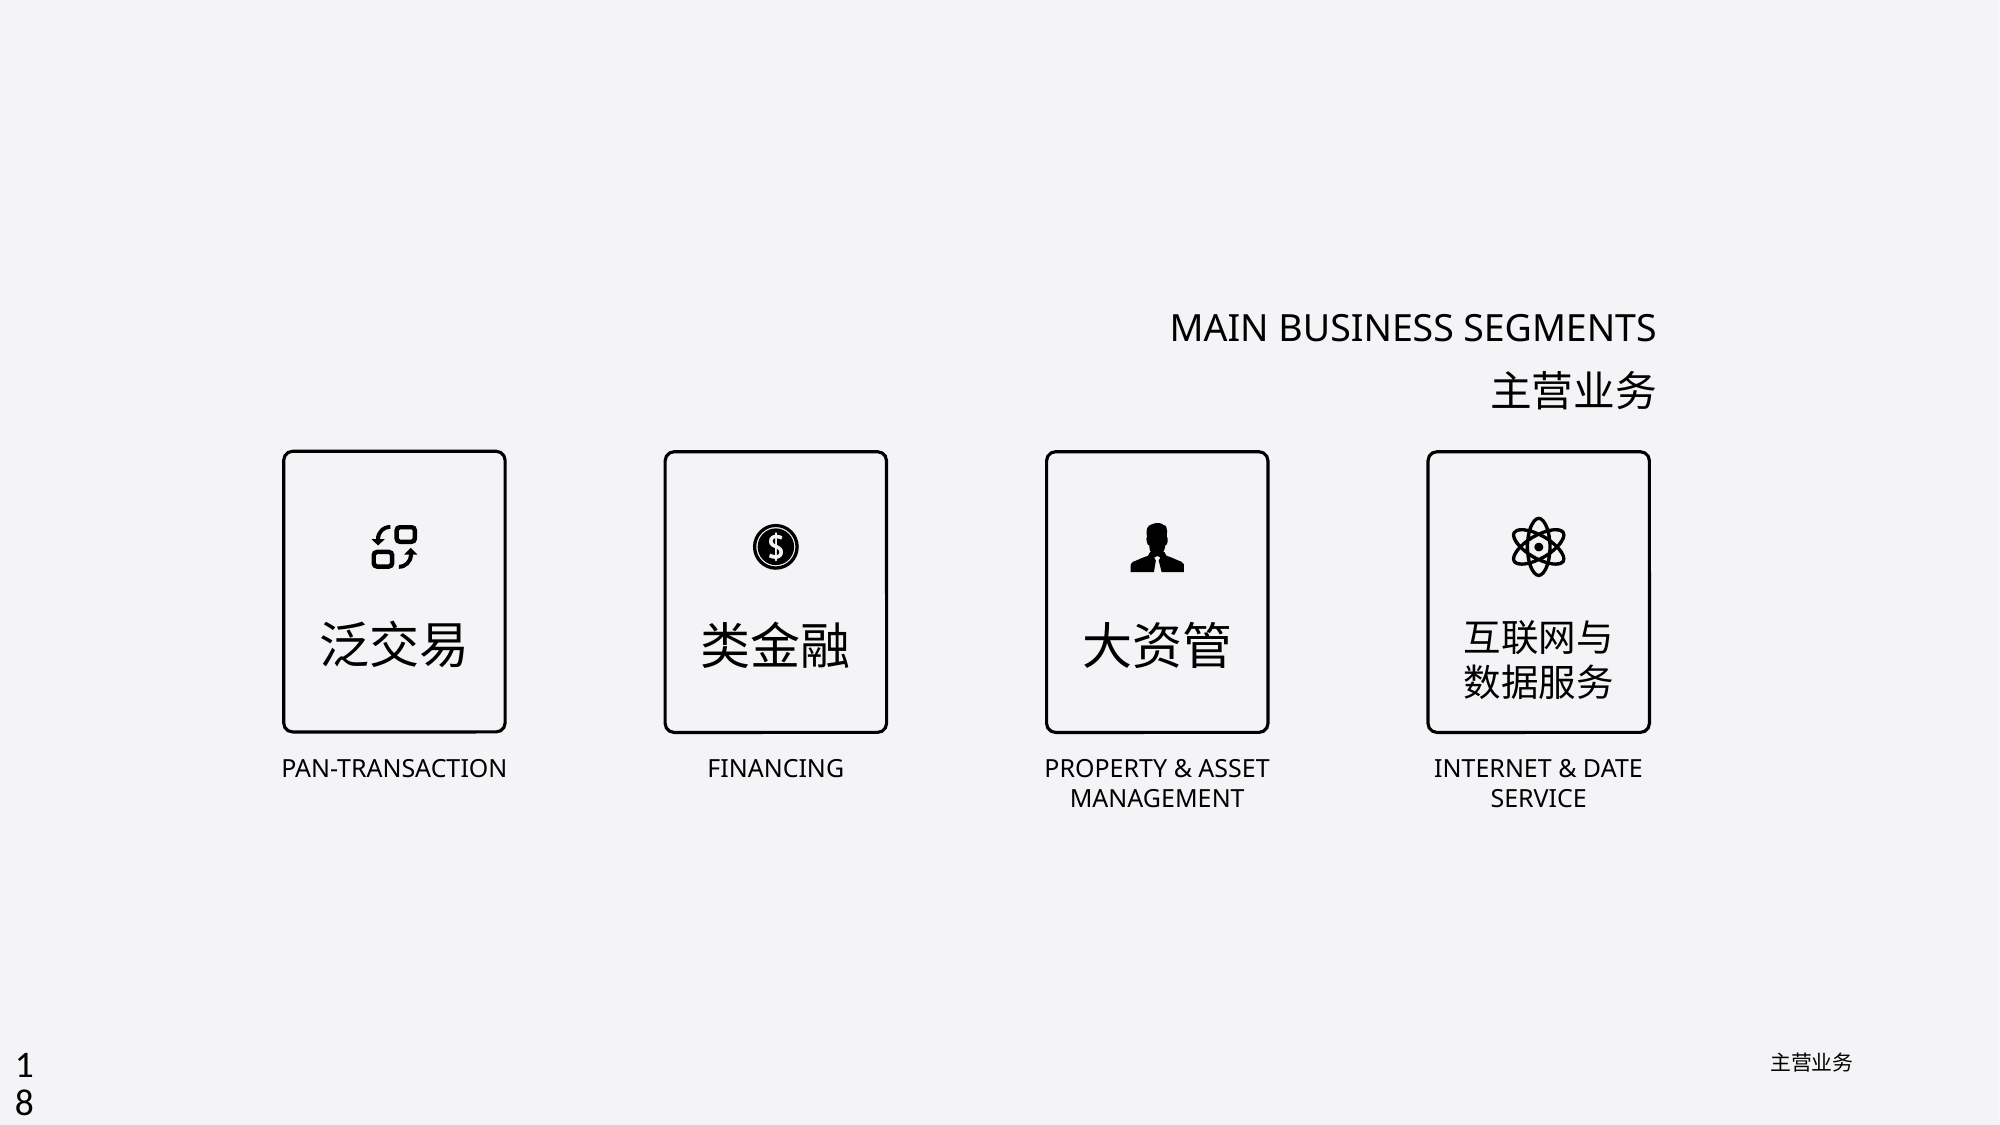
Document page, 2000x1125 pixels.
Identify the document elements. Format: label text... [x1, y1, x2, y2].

text_box 主营业务 [1235, 357, 1672, 423]
text_box 泛交易 [291, 606, 498, 682]
text_box [281, 449, 508, 735]
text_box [752, 523, 799, 570]
text_box PROPERTY & ASSET MANAGEMENT [1017, 745, 1298, 820]
text_box MAIN BUSINESS SEGMENTS [1117, 296, 1672, 357]
text_box 主营业务 [1728, 1041, 1896, 1083]
text_box FINANCING [635, 745, 917, 790]
text_box INTERNET & DATE SERVICE [1398, 745, 1680, 820]
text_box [1510, 516, 1568, 578]
slide_number 18 [0, 1033, 60, 1093]
text_box [663, 449, 889, 735]
text_box PAN-TRANSACTION [254, 745, 535, 790]
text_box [371, 524, 418, 570]
text_box [1425, 449, 1652, 735]
text_box [1044, 449, 1271, 735]
